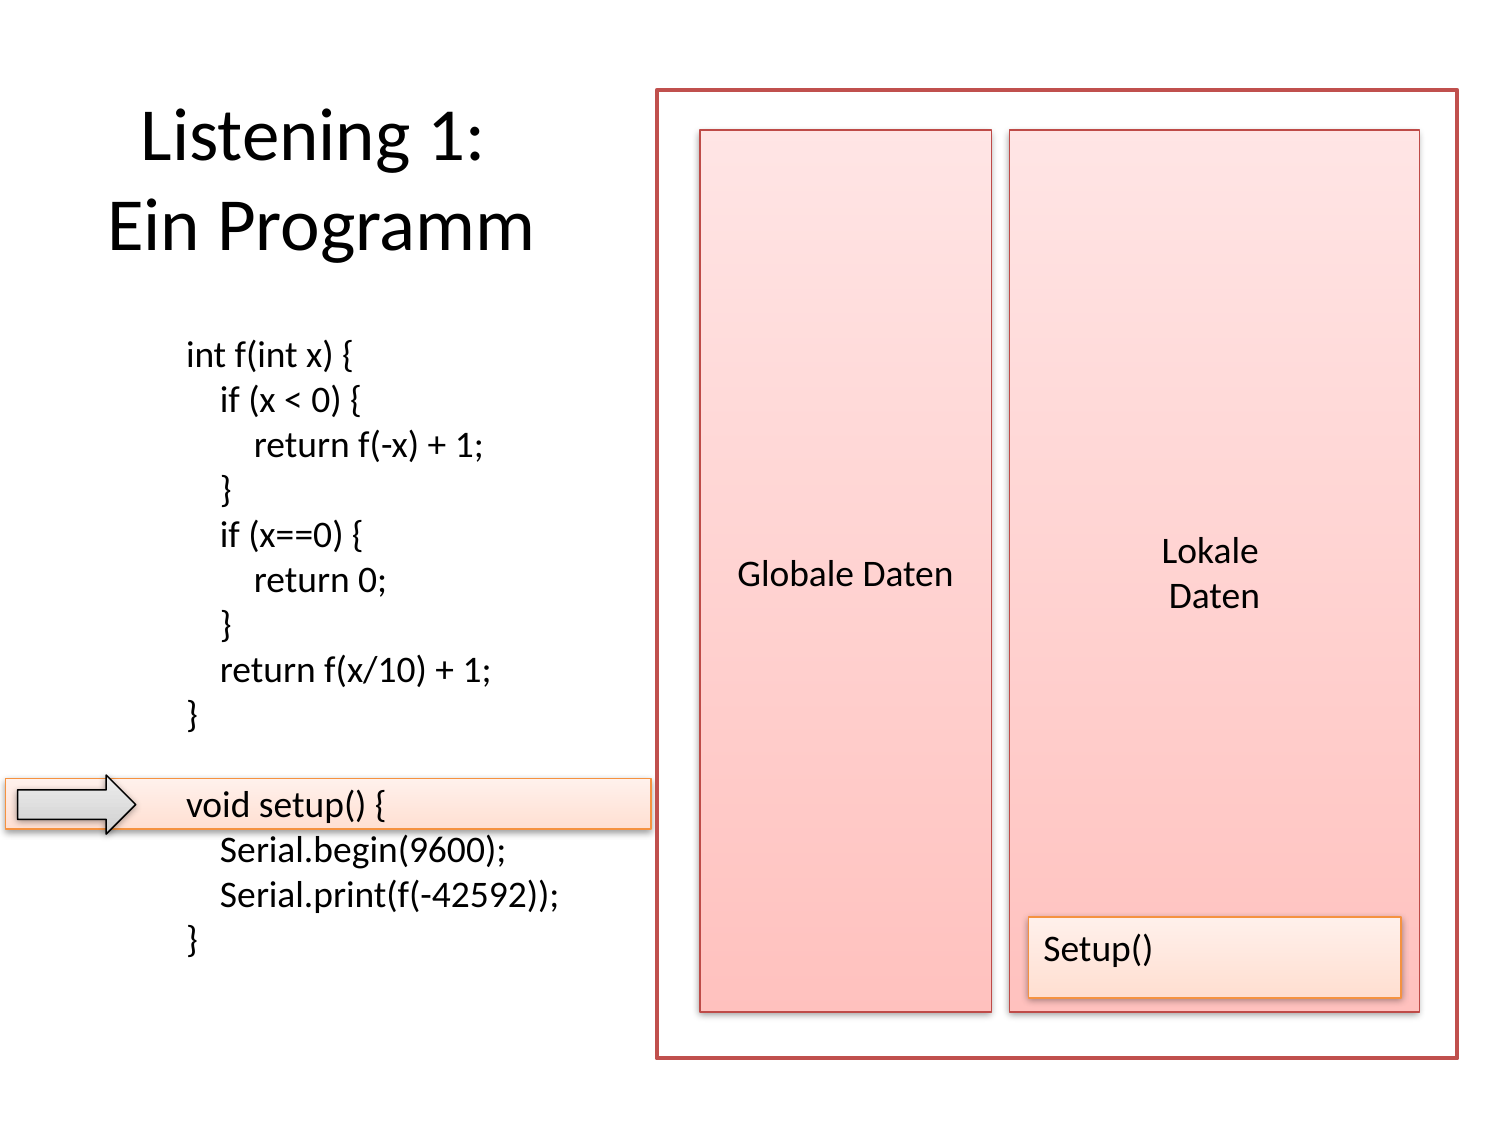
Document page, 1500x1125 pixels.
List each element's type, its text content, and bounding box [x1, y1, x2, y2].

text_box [656, 89, 1458, 1059]
text_box int f(int x) { if (x < 0) { return f(-x) + 1; } if (x==0) { return 0; } return f(x/10) + 1; } void setup() { Serial.begin(9600); Serial.print(f(-42592)); } [171, 322, 651, 773]
text_box Listening 1: Ein Programm [0, 78, 644, 273]
text_box int f(int x) { if (x < 0) { return f(-x) + 1; } if (x==0) { return 0; } return f(x/10) + 1; } void setup() { Serial.begin(9600); Serial.print(f(-42592)); } [171, 843, 651, 968]
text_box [5, 774, 651, 835]
